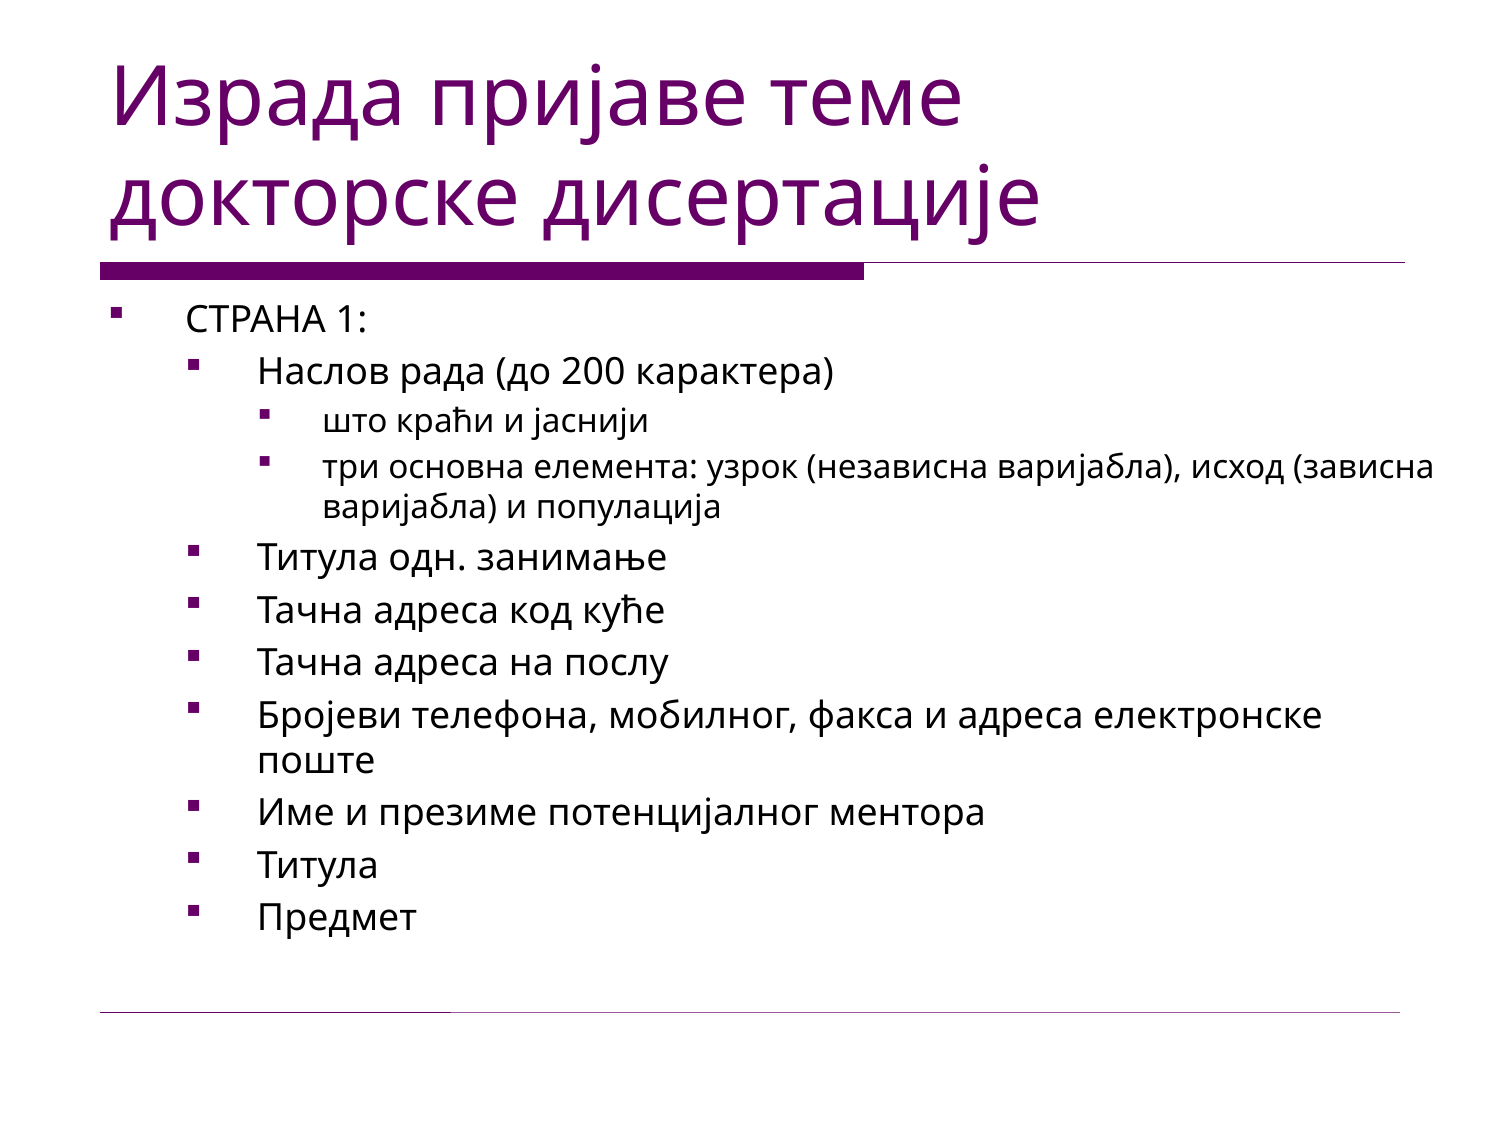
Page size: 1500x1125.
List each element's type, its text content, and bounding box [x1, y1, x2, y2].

title Израда пријаве теме докторске дисертације [93, 49, 1407, 250]
list СТРАНА 1: Наслов рада (до 200 карактера) што краћи и јаснији три основна елемента: узрок (независна вариjабла), исход (зависна варијабла) и популацијa Титула одн. занимање Тачна адреса код куће Тачна адреса на послу Бројеви телефона, мобилног, факса и адреса електронске поште Име и презиме потенцијалног ментора Титула Предмет [92, 287, 1463, 988]
